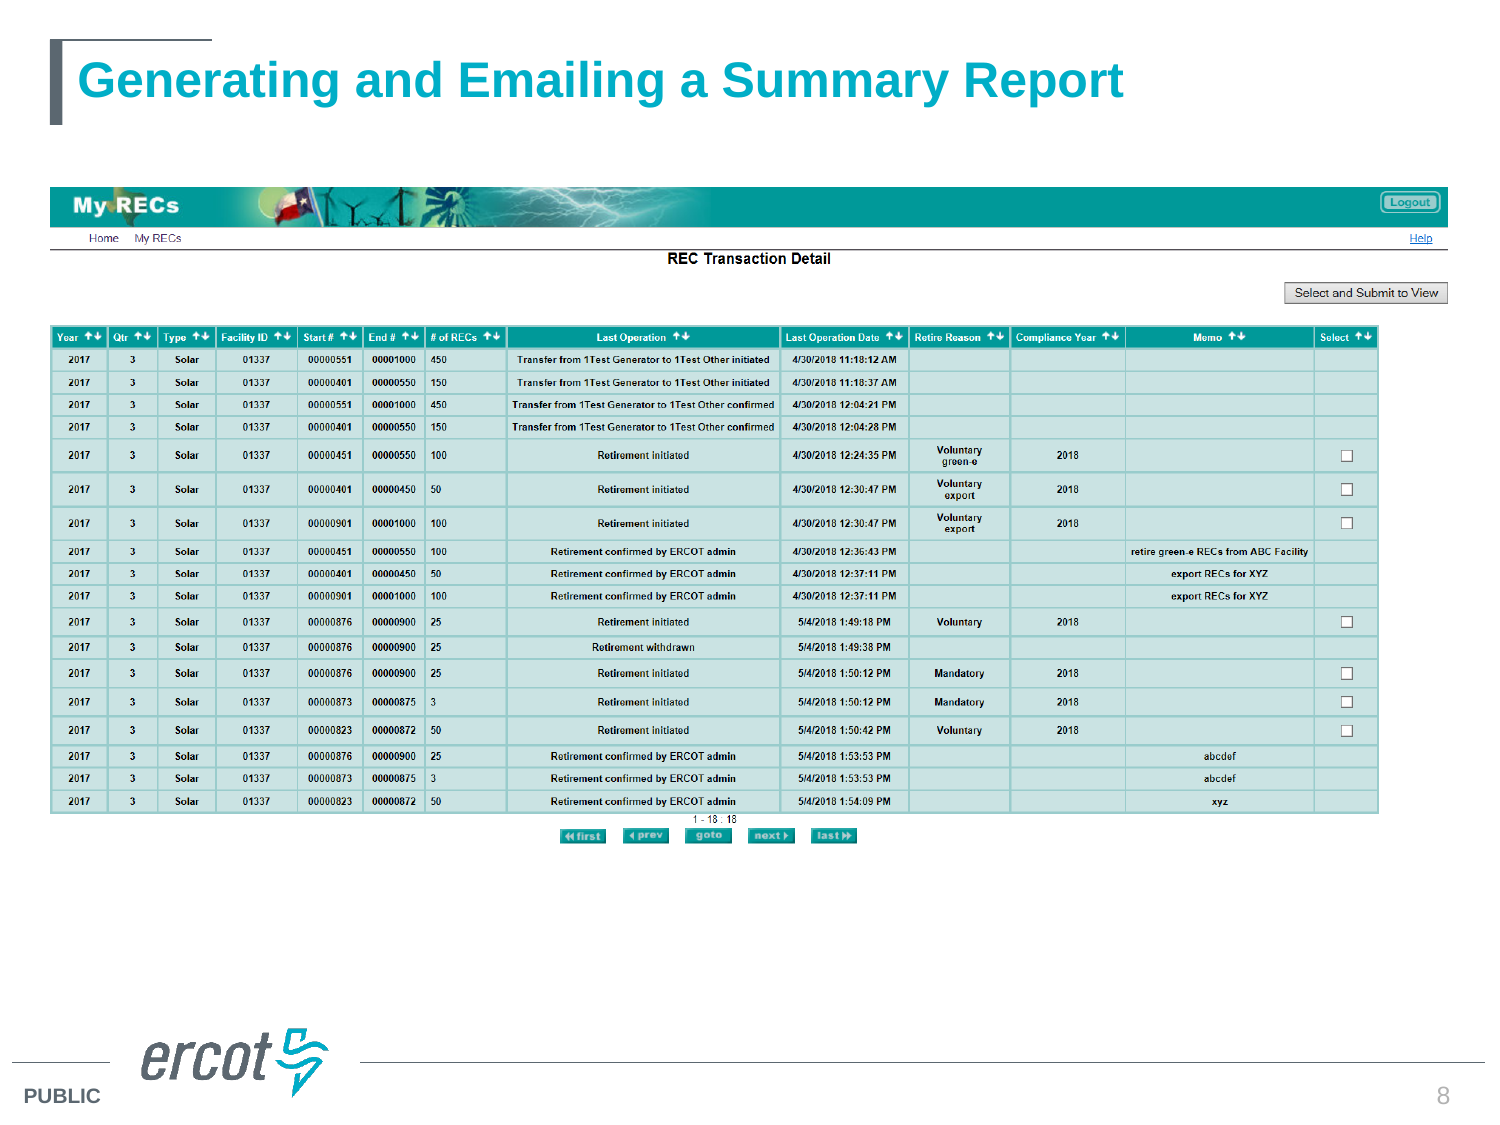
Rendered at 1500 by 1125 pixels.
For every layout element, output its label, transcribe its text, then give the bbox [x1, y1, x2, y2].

slide_number 8 [1400, 1076, 1488, 1113]
picture [137, 1024, 332, 1100]
title Generating and Emailing a Summary Report [62, 39, 1450, 125]
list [49, 187, 1451, 855]
